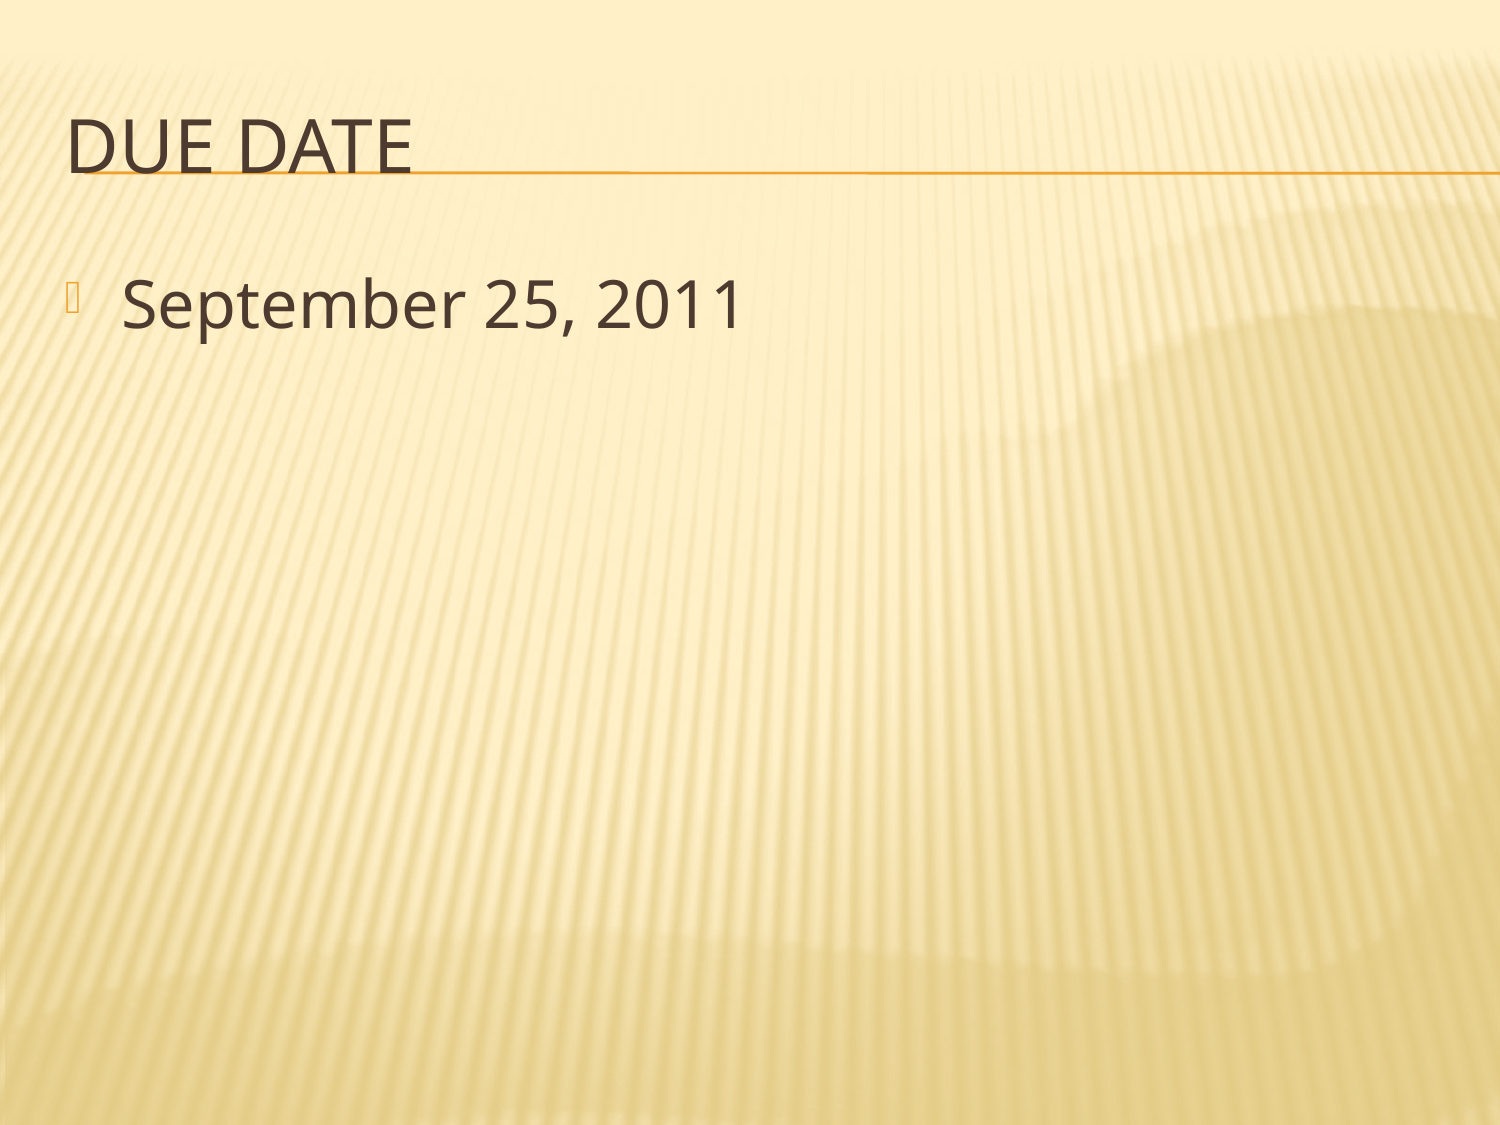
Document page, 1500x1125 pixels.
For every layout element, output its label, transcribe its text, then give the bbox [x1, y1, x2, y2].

list September 25, 2011 [50, 254, 1475, 998]
title Due Date [50, 75, 1475, 213]
